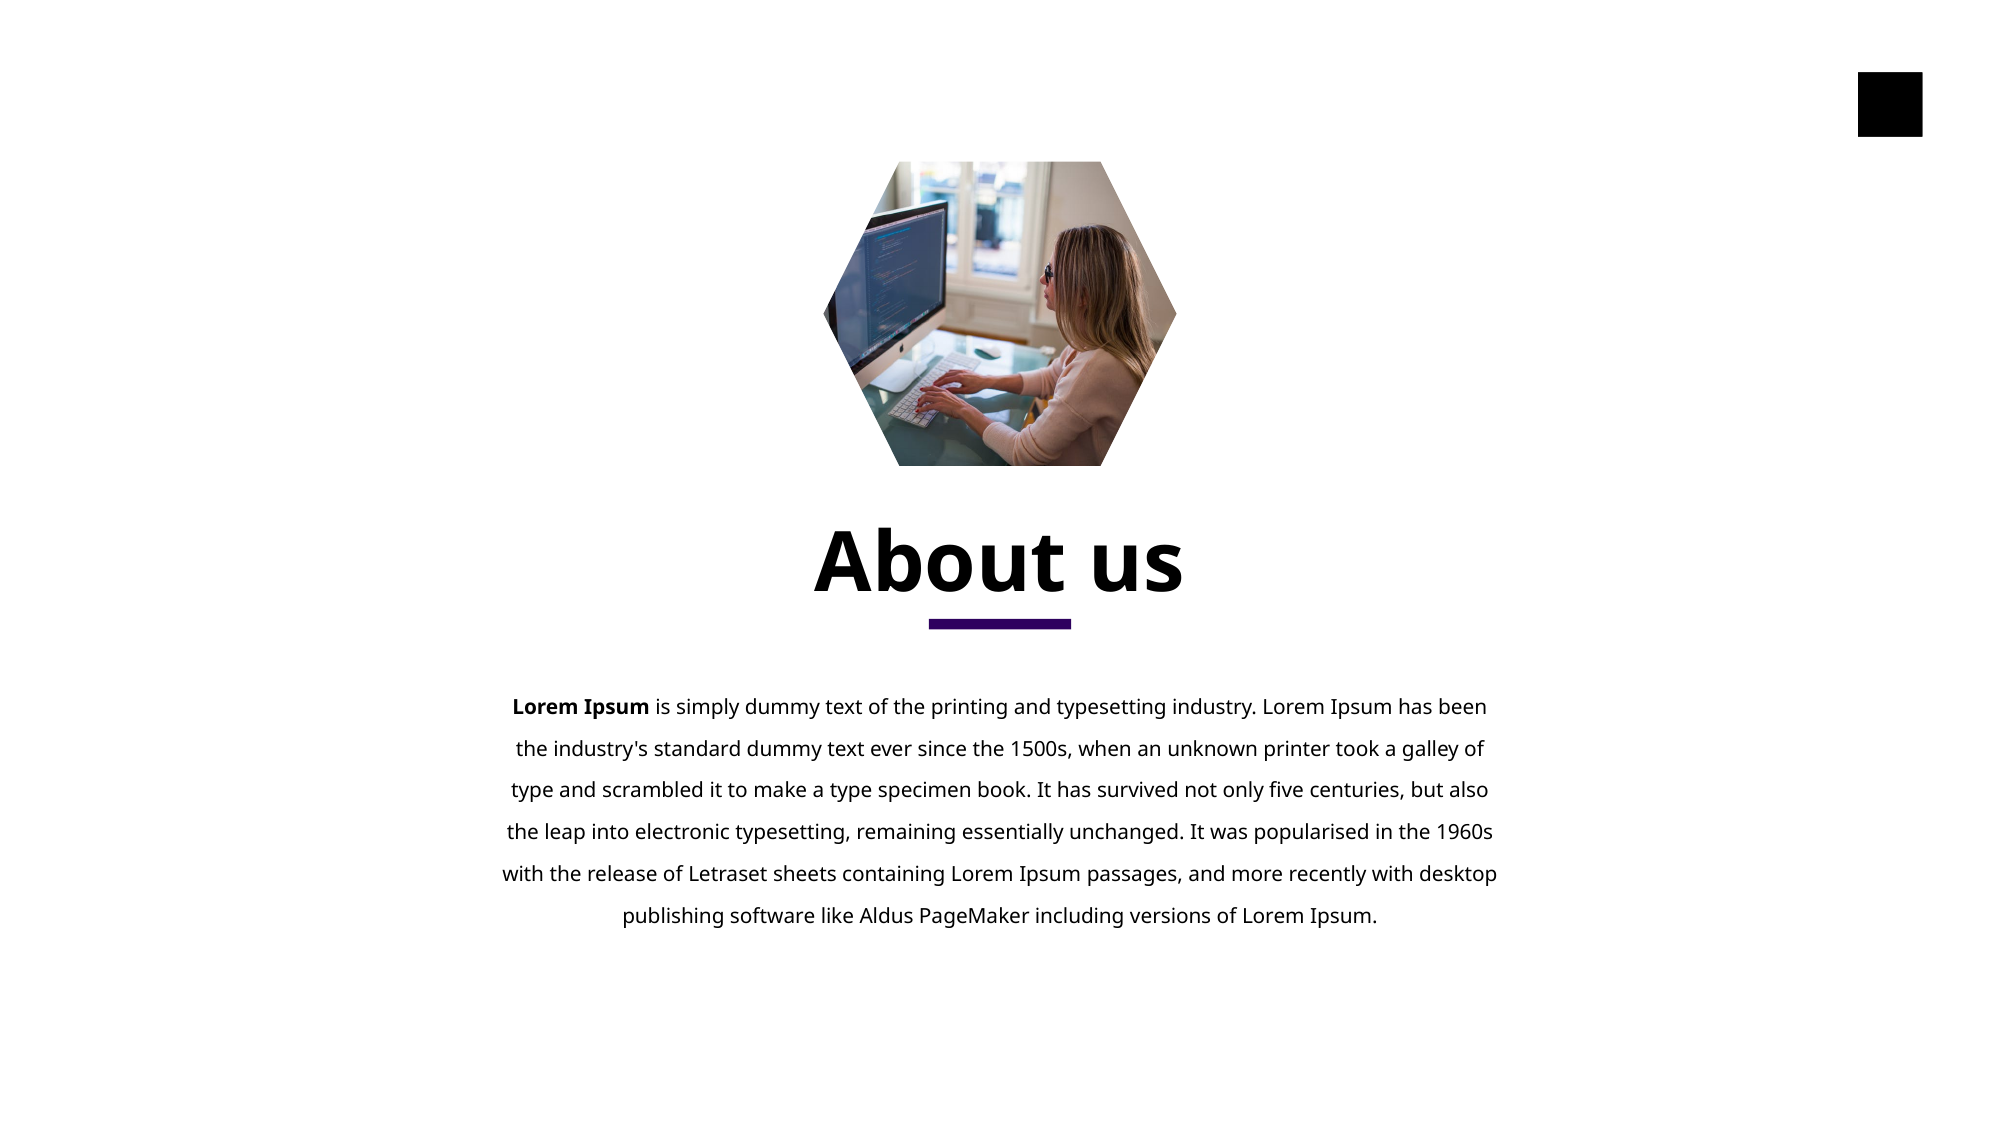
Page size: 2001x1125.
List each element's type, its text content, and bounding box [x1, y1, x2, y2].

text_box [1857, 71, 1924, 78]
slide_number 3 [1854, 78, 1927, 130]
text_box Lorem Ipsum is simply dummy text of the printing and typesetting industry. Lorem Ipsum has been the industry's standard dummy text ever since the 1500s, when an unknown printer took a galley of type and scrambled it to make a type specimen book. It has survived not only five centuries, but also the leap into electronic typesetting, remaining essentially unchanged. It was popularised in the 1960s with the release of Letraset sheets containing Lorem Ipsum passages, and more recently with desktop publishing software like Aldus PageMaker including versions of Lorem Ipsum. [482, 669, 1518, 935]
text_box [1857, 130, 1924, 138]
picture [823, 161, 1177, 466]
text_box About us [799, 500, 1201, 615]
text_box [928, 618, 1072, 630]
